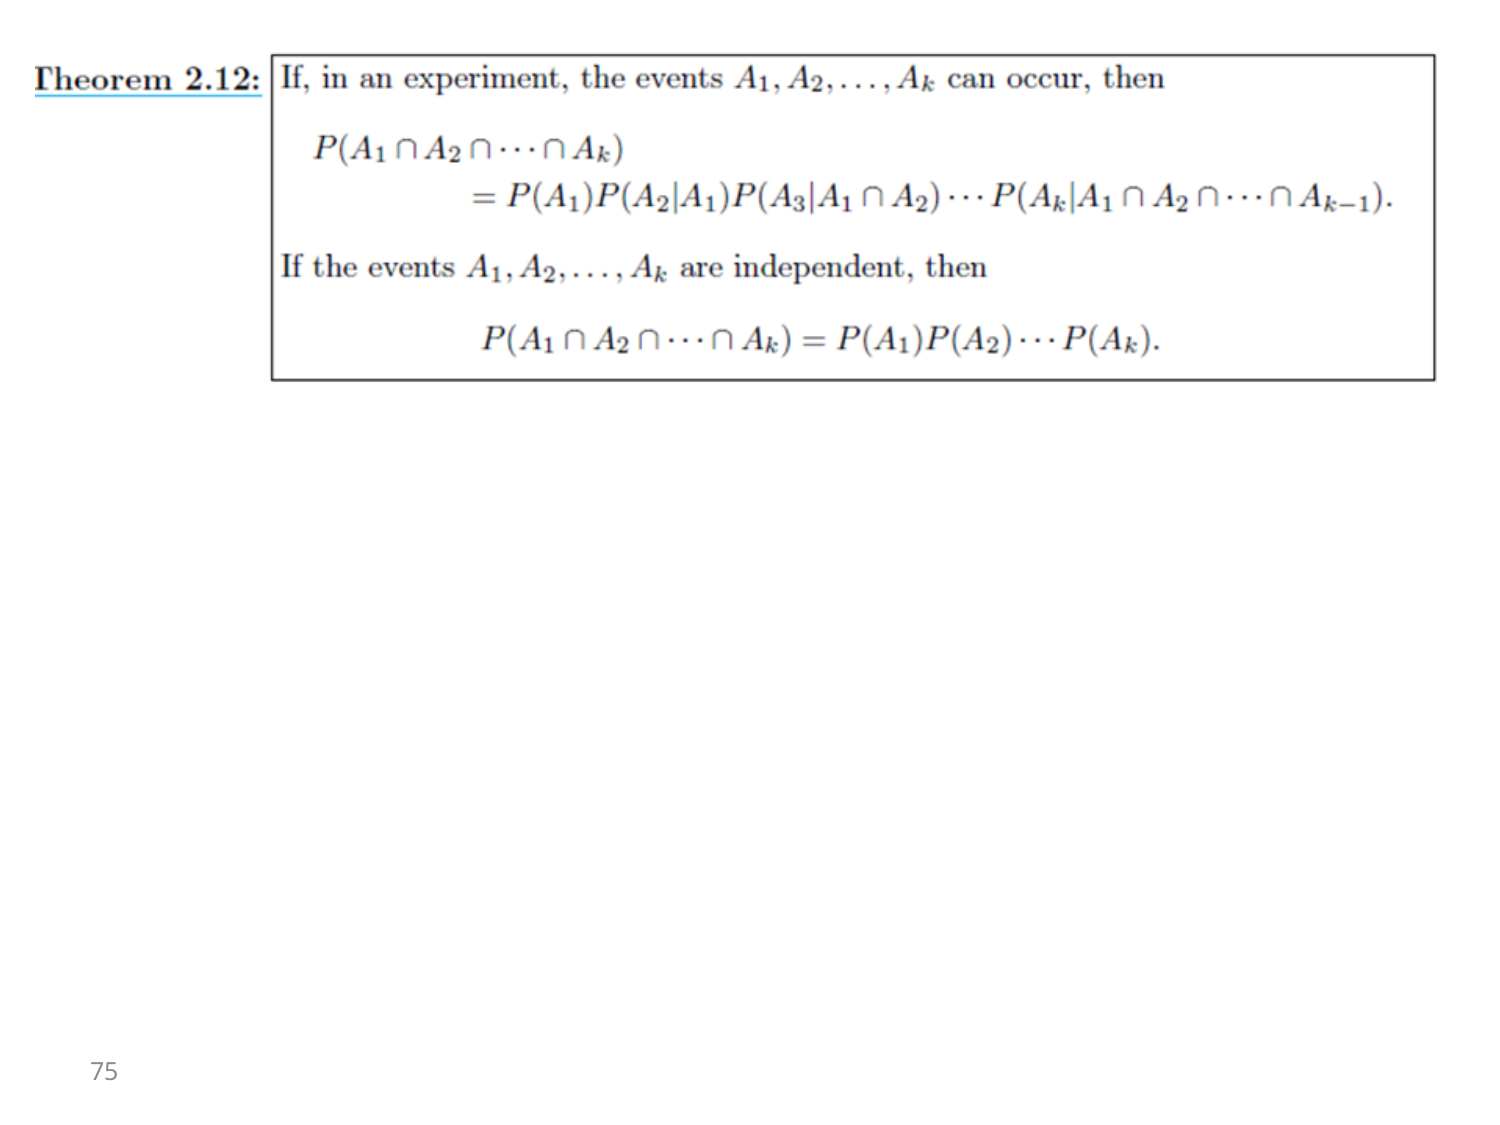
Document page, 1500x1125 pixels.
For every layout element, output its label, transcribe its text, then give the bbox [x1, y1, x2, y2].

slide_number 75 [75, 1042, 425, 1103]
picture [35, 42, 1465, 404]
